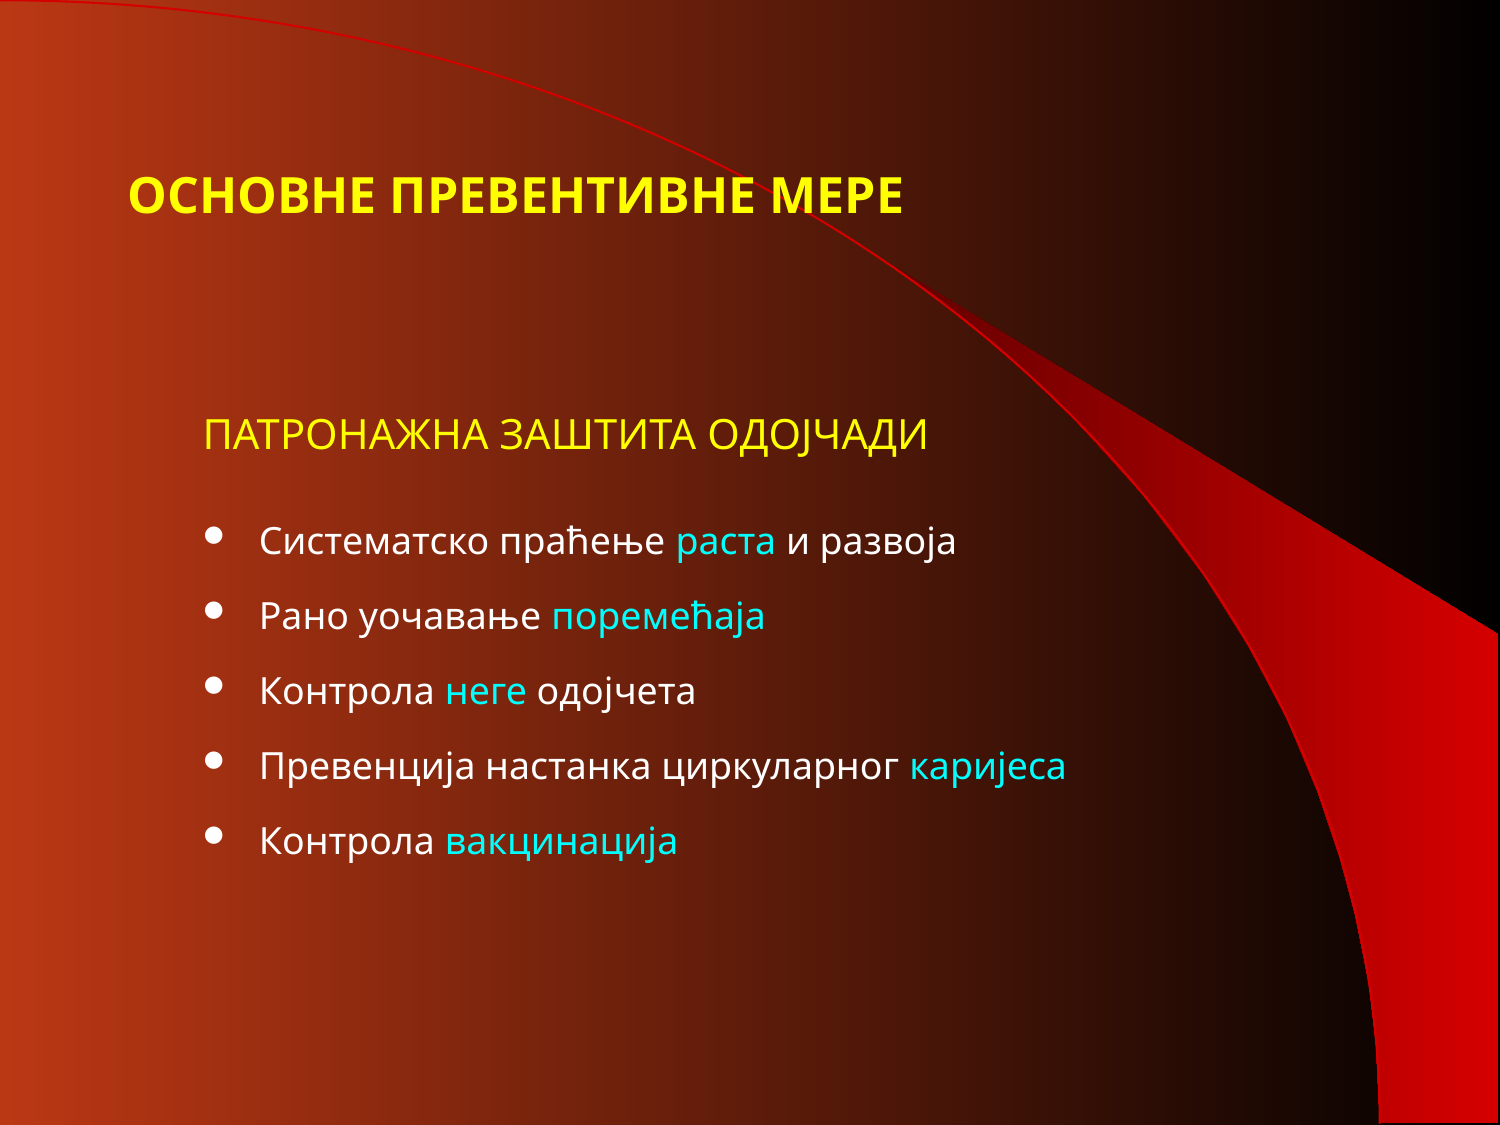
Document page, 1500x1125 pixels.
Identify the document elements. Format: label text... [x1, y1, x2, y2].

list ПАТРОНАЖНА ЗАШТИТА ОДОЈЧАДИ Систематско праћење раста и развоја Рано уочавање поремећаја Контрола неге одојчета Превенција настанка циркуларног каријеса Контрола вакцинација [187, 399, 1463, 1075]
title ОСНОВНЕ ПРЕВЕНТИВНЕ МЕРЕ [112, 99, 1388, 288]
